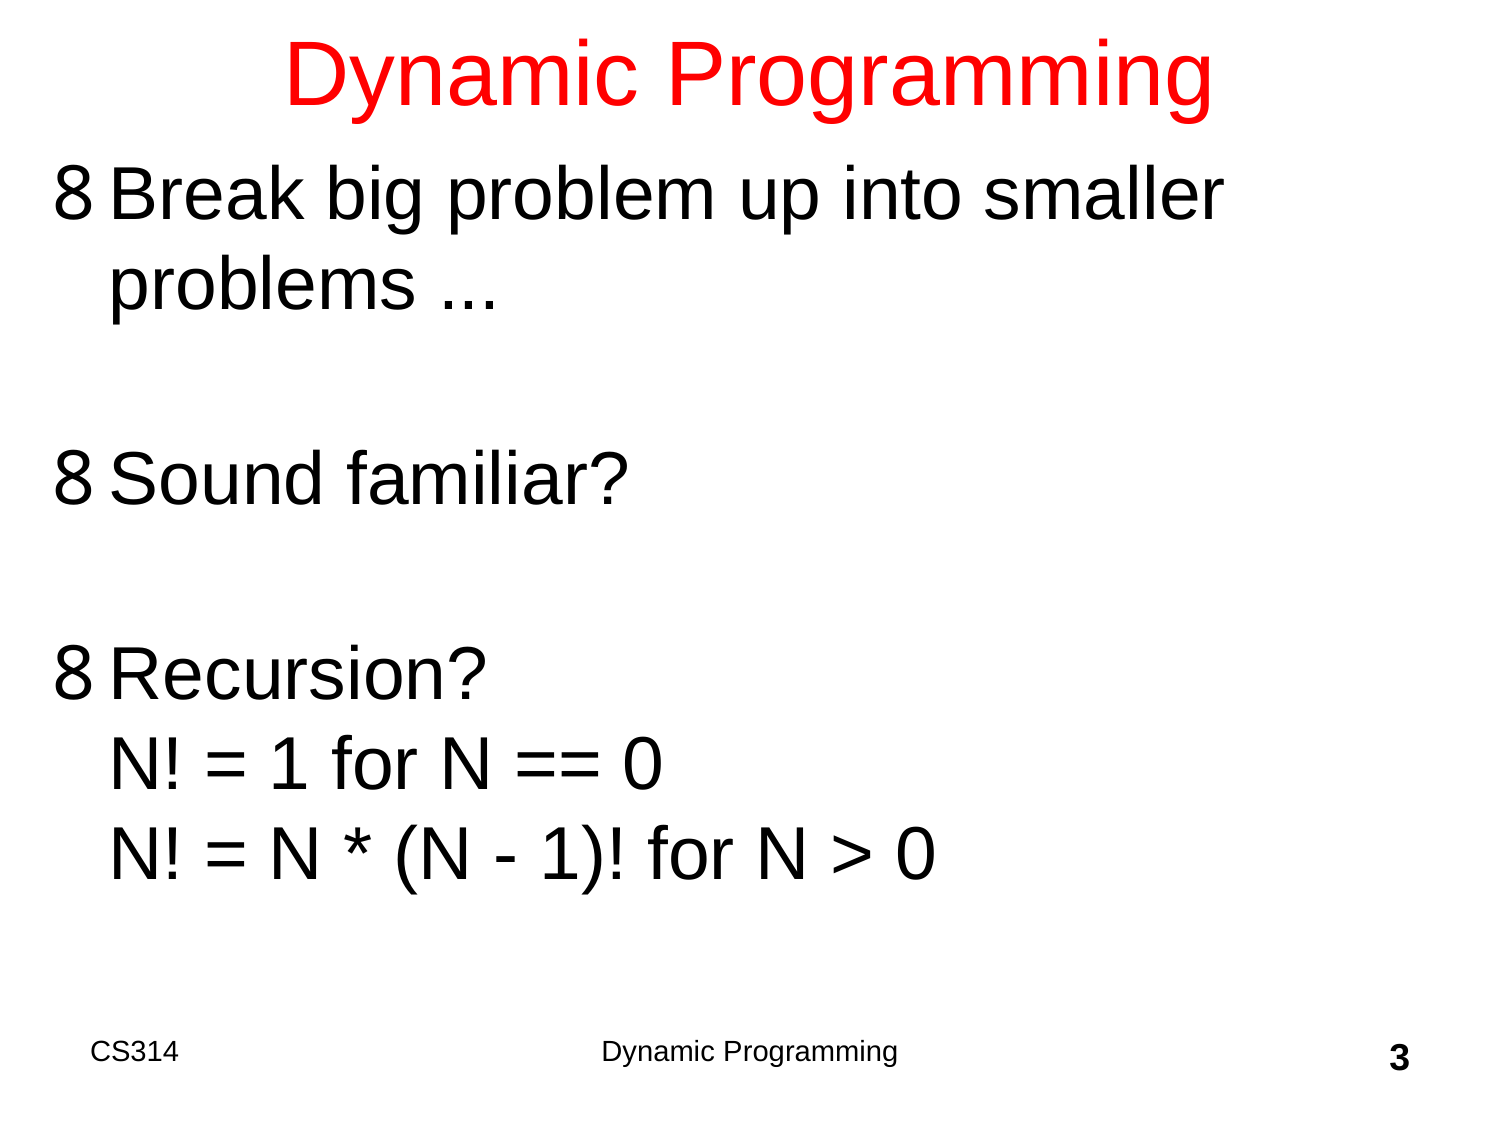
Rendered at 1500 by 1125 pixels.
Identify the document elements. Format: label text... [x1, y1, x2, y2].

footer Dynamic Programming [462, 1024, 1038, 1101]
title Dynamic Programming [112, 0, 1388, 137]
list Break big problem up into smaller problems ... Sound familiar? Recursion? N! = 1 for N == 0 N! = N * (N - 1)! for N > 0 [37, 137, 1463, 1038]
slide_number CS314 [74, 1024, 451, 1101]
slide_number 3 [1112, 1024, 1426, 1101]
